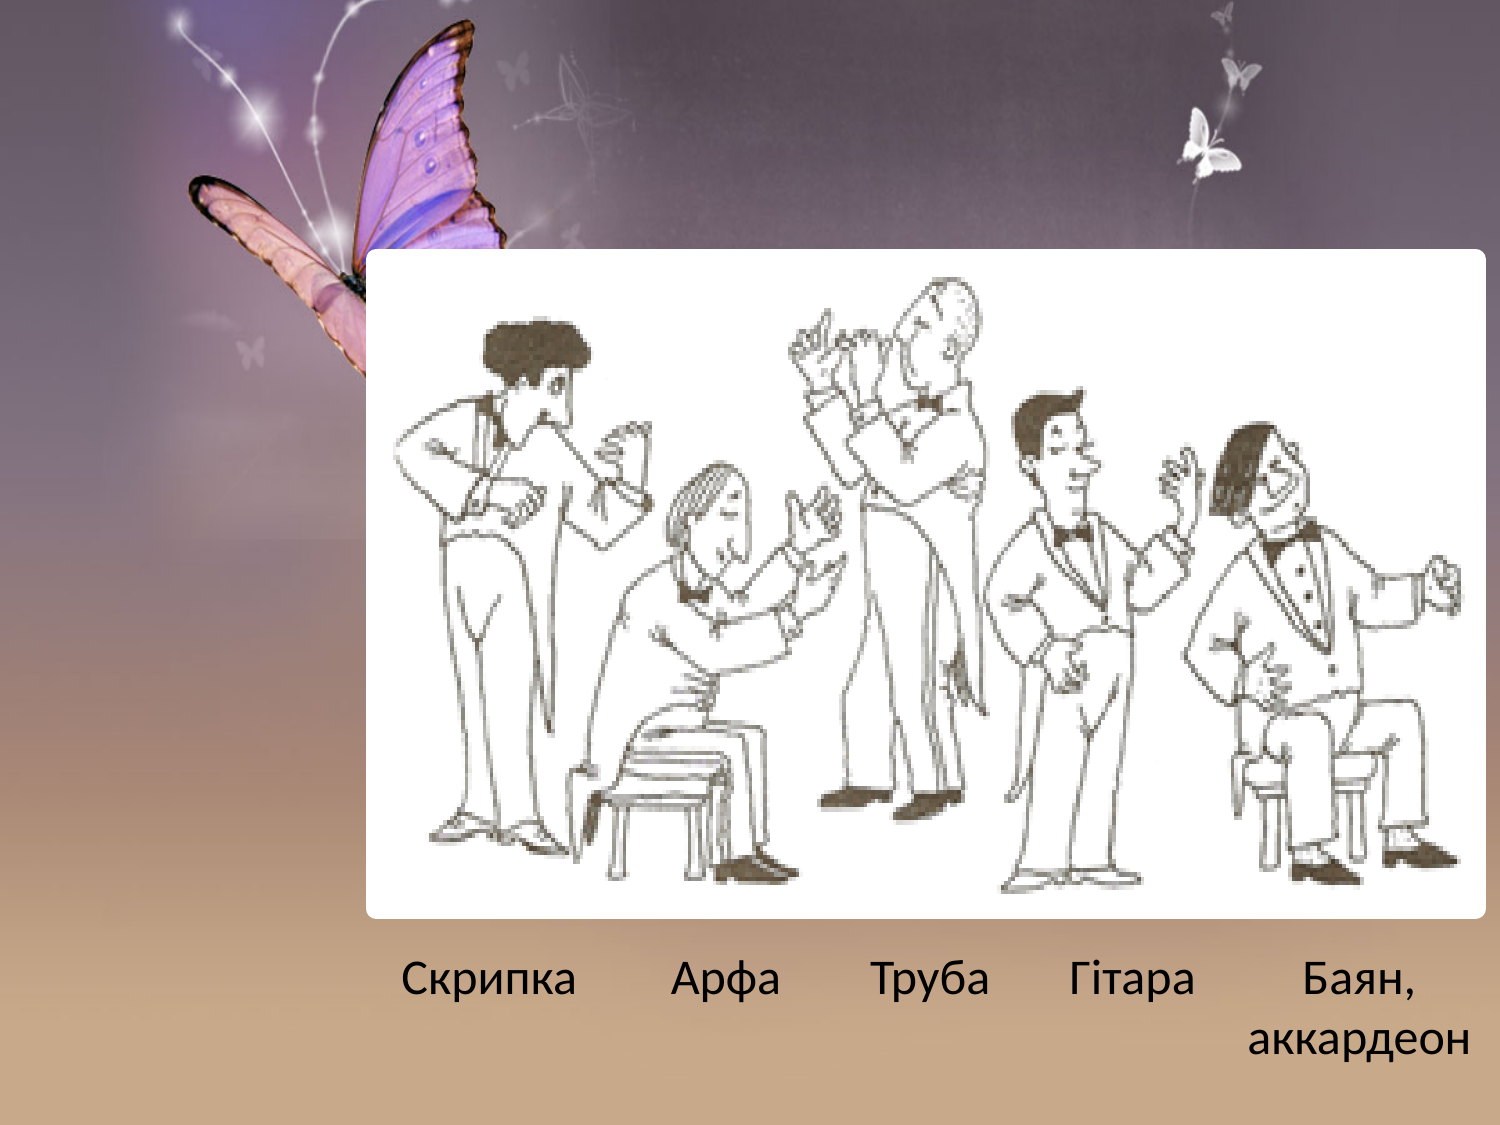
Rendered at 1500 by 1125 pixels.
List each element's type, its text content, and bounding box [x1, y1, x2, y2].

text_box Арфа [656, 937, 821, 1013]
text_box Труба [855, 937, 1020, 1013]
text_box Скрипка [386, 937, 610, 1013]
text_box Гітара [1054, 937, 1218, 1013]
picture [0, 0, 1500, 1125]
text_box Баян, аккардеон [1218, 937, 1500, 1073]
